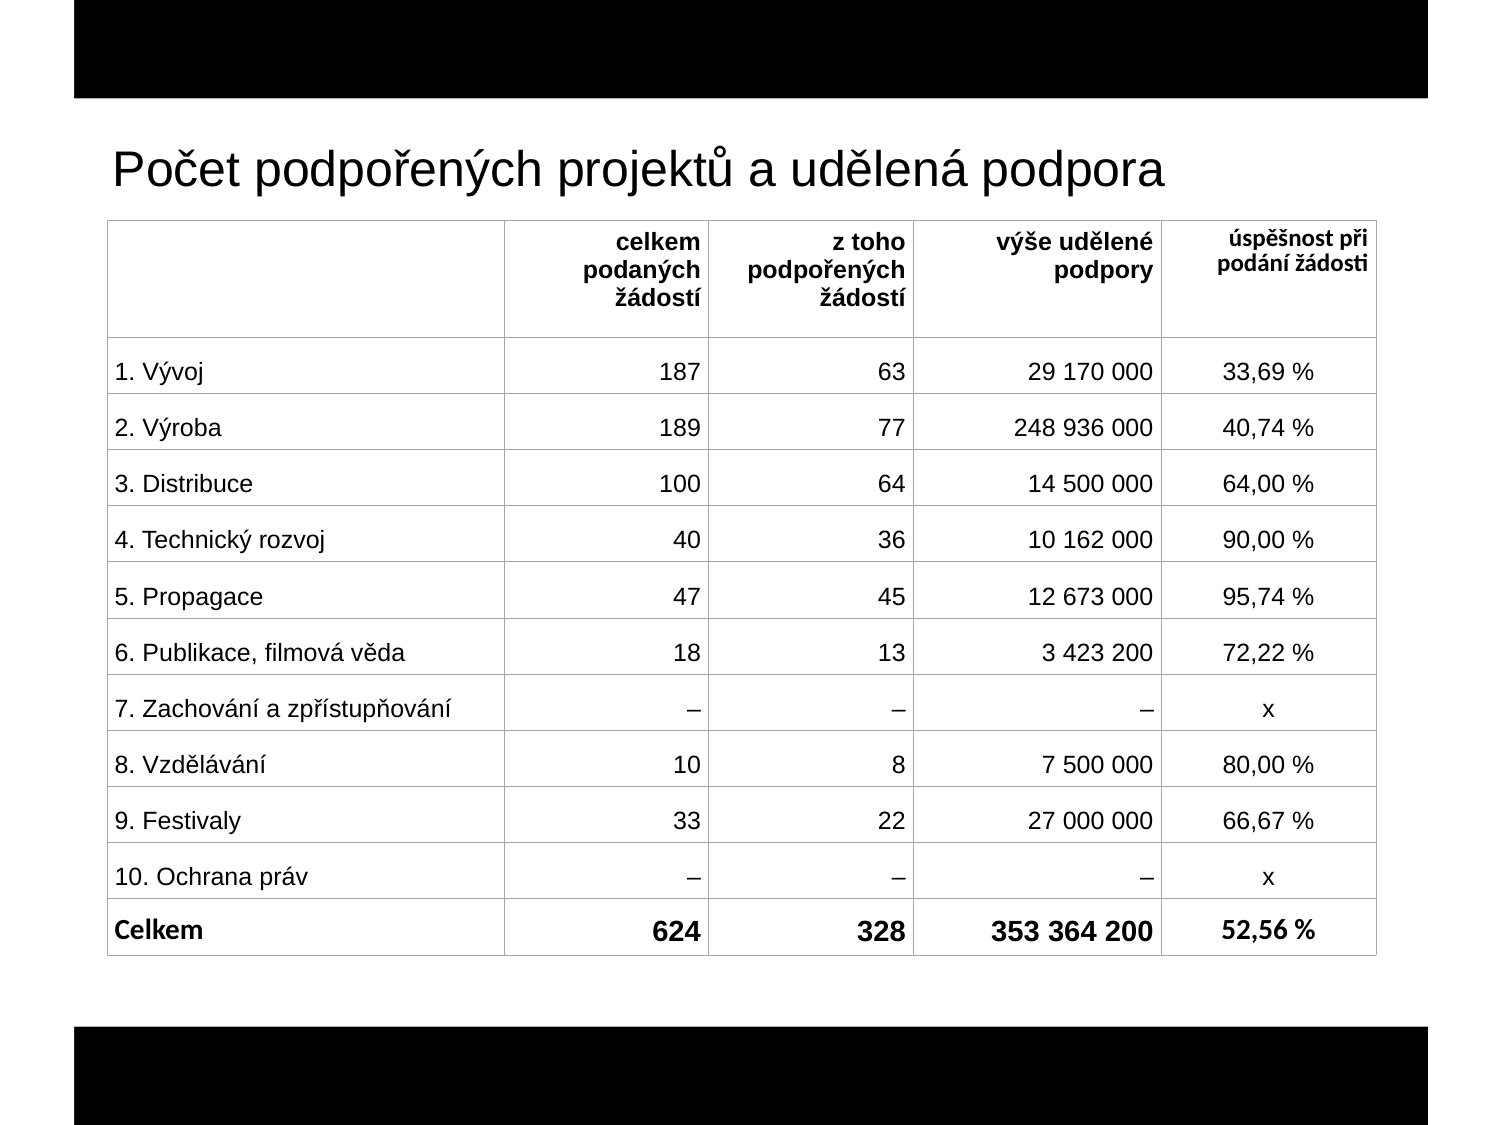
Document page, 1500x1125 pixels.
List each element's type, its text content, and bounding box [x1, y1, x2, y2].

table_cell 8 [709, 731, 913, 786]
table_cell 7. Zachování a zpřístupňování [108, 675, 504, 730]
table_cell Celkem [108, 899, 504, 955]
table_cell 22 [709, 787, 913, 842]
table_cell 2. Výroba [108, 394, 504, 449]
table_cell 18 [505, 619, 708, 674]
table_cell 353 364 200 [914, 899, 1161, 955]
table_cell 66,67 % [1162, 787, 1376, 842]
table_cell 27 000 000 [914, 787, 1161, 842]
table_cell 328 [709, 899, 913, 955]
table_cell 6. Publikace, filmová věda [108, 619, 504, 674]
table_cell 1. Vývoj [108, 338, 504, 393]
table_cell – [505, 675, 708, 730]
table_cell 14 500 000 [914, 450, 1161, 505]
table_cell 10 [505, 731, 708, 786]
table_cell 40,74 % [1162, 394, 1376, 449]
table_cell 13 [709, 619, 913, 674]
table_cell 63 [709, 338, 913, 393]
table_cell 8. Vzdělávání [108, 731, 504, 786]
table_header úspěšnost při podání žádosti [1162, 221, 1376, 337]
table_cell 40 [505, 506, 708, 561]
table_cell 10 162 000 [914, 506, 1161, 561]
picture [0, 0, 1500, 1125]
table_cell 12 673 000 [914, 562, 1161, 618]
table_cell 80,00 % [1162, 731, 1376, 786]
table_cell 45 [709, 562, 913, 618]
table_cell – [914, 843, 1161, 898]
table_cell 10. Ochrana práv [108, 843, 504, 898]
table_cell 100 [505, 450, 708, 505]
list Počet podpořených projektů a udělená podpora [104, 128, 1360, 1009]
table_cell 3 423 200 [914, 619, 1161, 674]
table_cell 64,00 % [1162, 450, 1376, 505]
table_header z toho podpořených žádostí [709, 221, 913, 337]
table_cell 33,69 % [1162, 338, 1376, 393]
table_cell 5. Propagace [108, 562, 504, 618]
table_cell 36 [709, 506, 913, 561]
table_cell – [709, 843, 913, 898]
table_cell 29 170 000 [914, 338, 1161, 393]
table_cell 9. Festivaly [108, 787, 504, 842]
table_cell 64 [709, 450, 913, 505]
table_header celkem podaných žádostí [505, 221, 708, 337]
table_cell – [505, 843, 708, 898]
table_cell 90,00 % [1162, 506, 1376, 561]
table_cell 248 936 000 [914, 394, 1161, 449]
table_header [108, 221, 504, 337]
table_cell 33 [505, 787, 708, 842]
table_cell x [1162, 675, 1376, 730]
table_cell – [709, 675, 913, 730]
table_cell 189 [505, 394, 708, 449]
table_cell x [1162, 843, 1376, 898]
table_cell 624 [505, 899, 708, 955]
table_cell 77 [709, 394, 913, 449]
table_header výše udělené podpory [914, 221, 1161, 337]
table_cell 52,56 % [1162, 899, 1376, 955]
table_cell 95,74 % [1162, 562, 1376, 618]
table_cell 3. Distribuce [108, 450, 504, 505]
table_cell 187 [505, 338, 708, 393]
table_cell – [914, 675, 1161, 730]
table_cell 47 [505, 562, 708, 618]
slide_number [1347, 945, 1394, 990]
table_cell 72,22 % [1162, 619, 1376, 674]
table_cell 7 500 000 [914, 731, 1161, 786]
table_cell 4. Technický rozvoj [108, 506, 504, 561]
